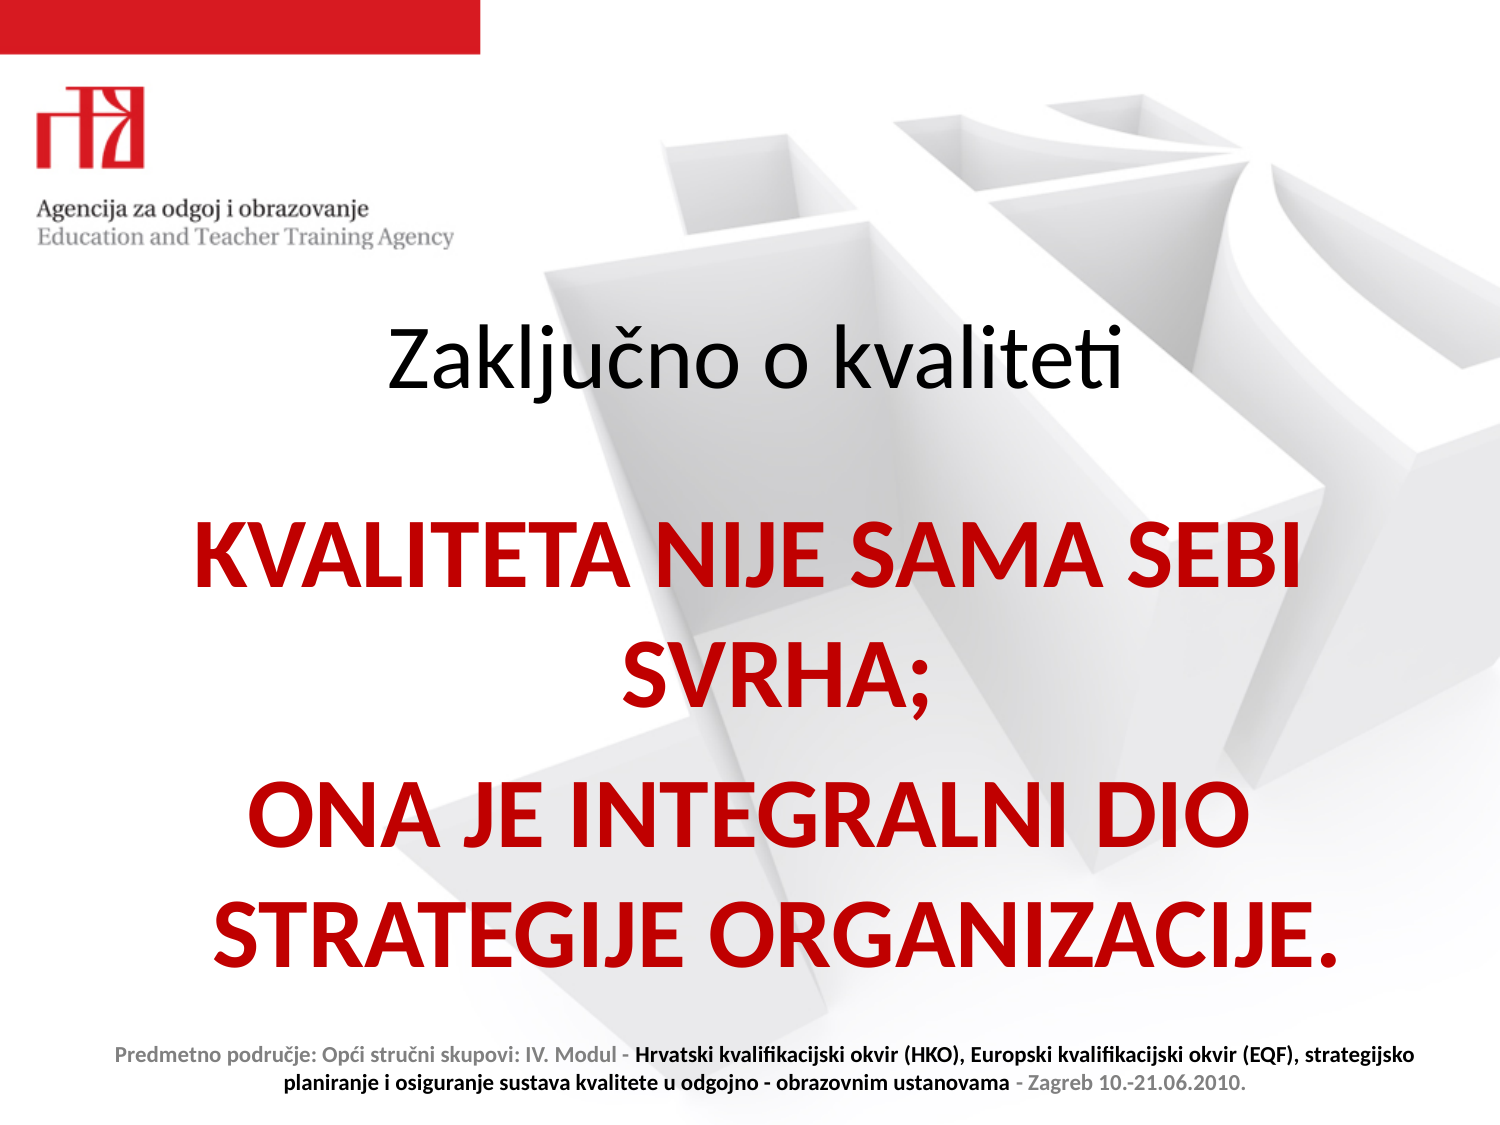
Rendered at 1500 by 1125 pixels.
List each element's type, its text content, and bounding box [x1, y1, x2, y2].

title Zaključno o kvaliteti [82, 257, 1432, 446]
picture [0, 0, 1500, 1125]
list KVALITETA NIJE SAMA SEBI SVRHA; ONA JE INTEGRALNI DIO STRATEGIJE ORGANIZACIJE. [75, 480, 1425, 1005]
